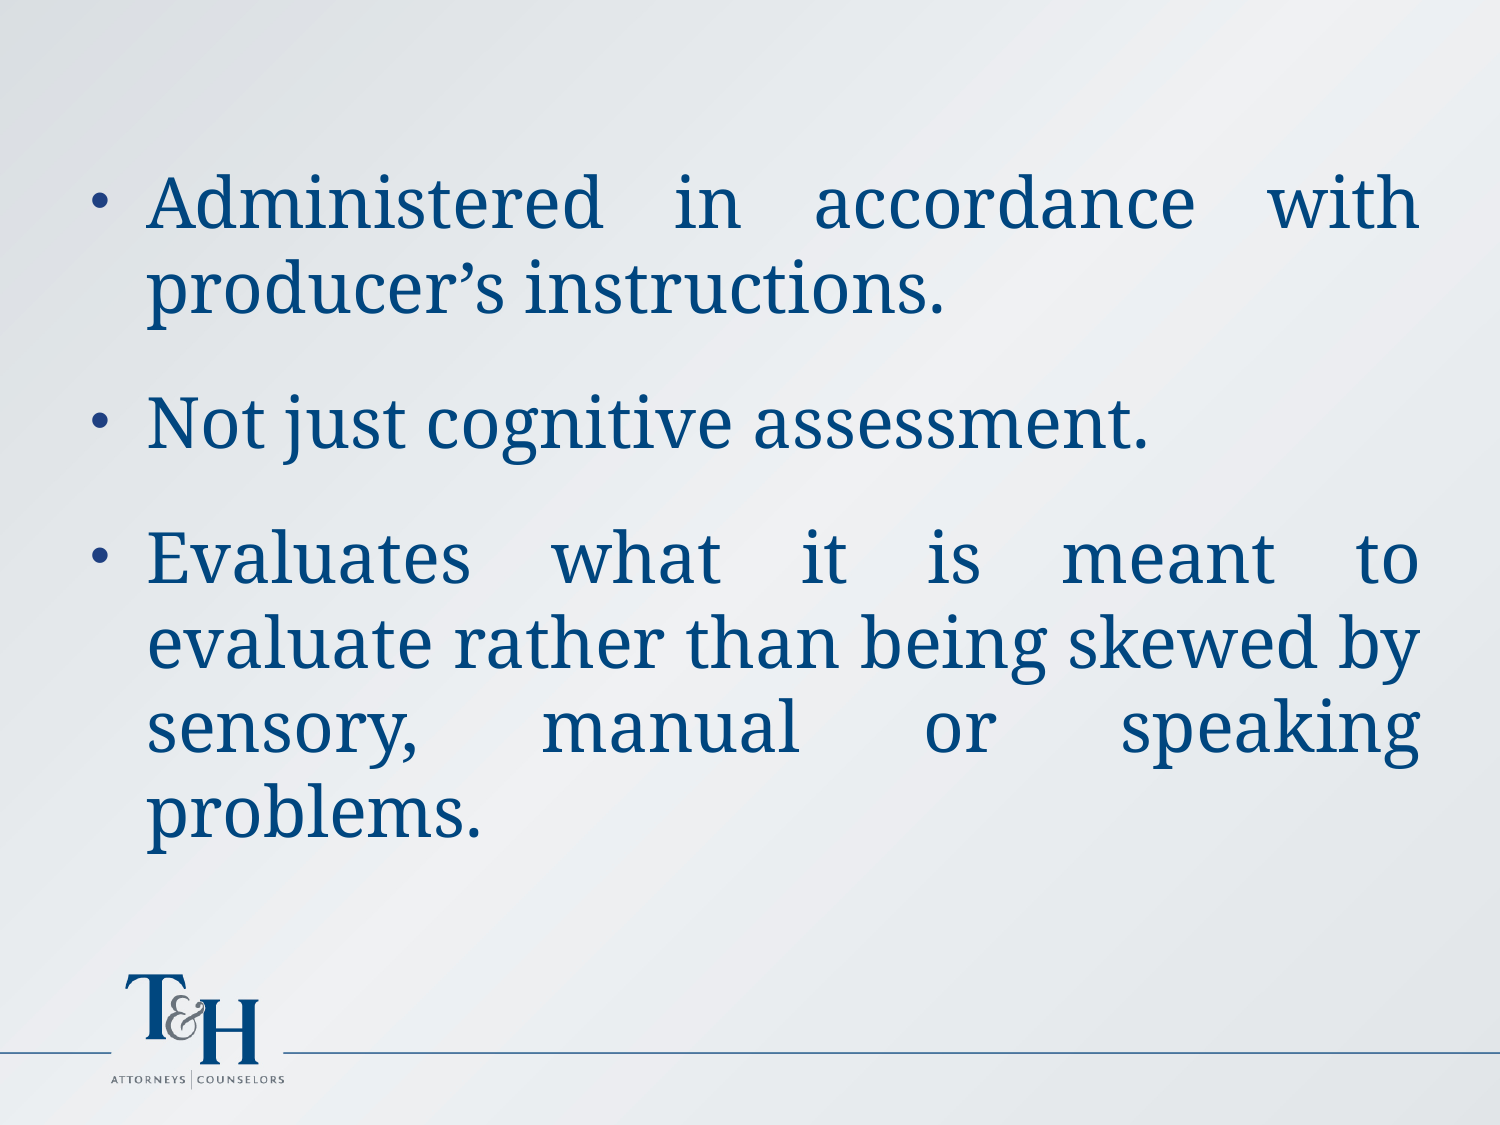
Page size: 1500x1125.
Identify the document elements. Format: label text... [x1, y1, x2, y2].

picture [0, 0, 1500, 1125]
list Administered in accordance with producer’s instructions. Not just cognitive assessment. Evaluates what it is meant to evaluate rather than being skewed by sensory, manual or speaking problems. [74, 149, 1438, 926]
